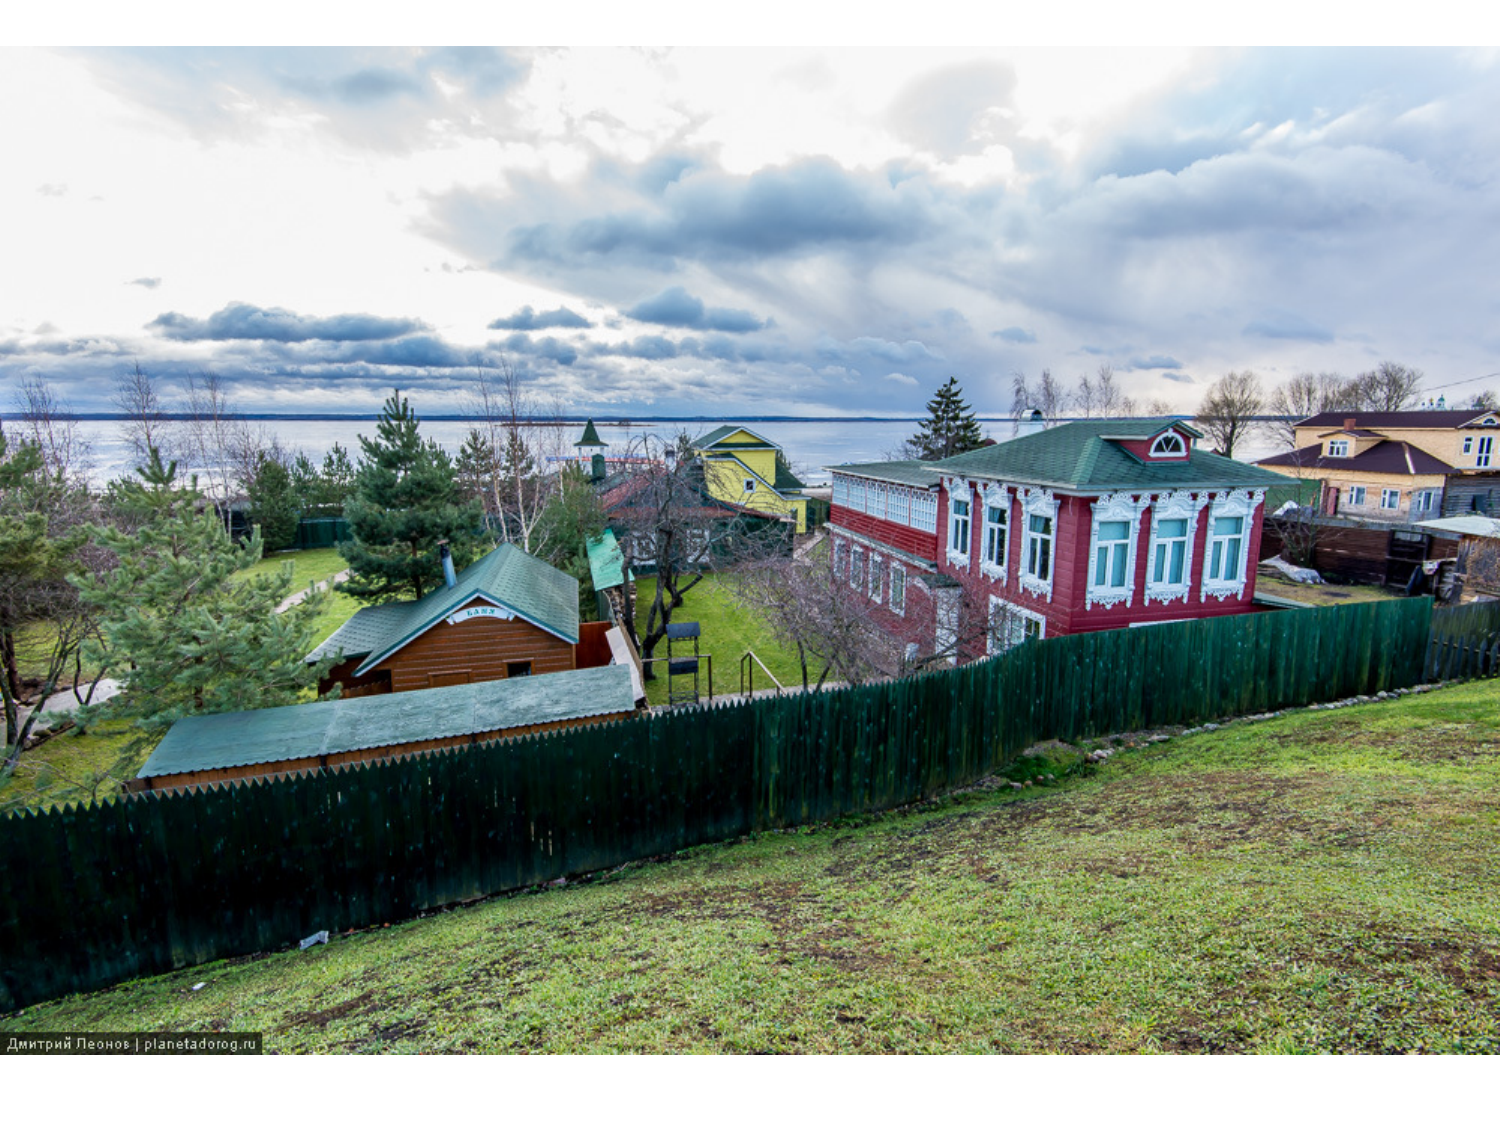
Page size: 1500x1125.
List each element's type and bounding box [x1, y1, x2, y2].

picture [0, 46, 1500, 1055]
